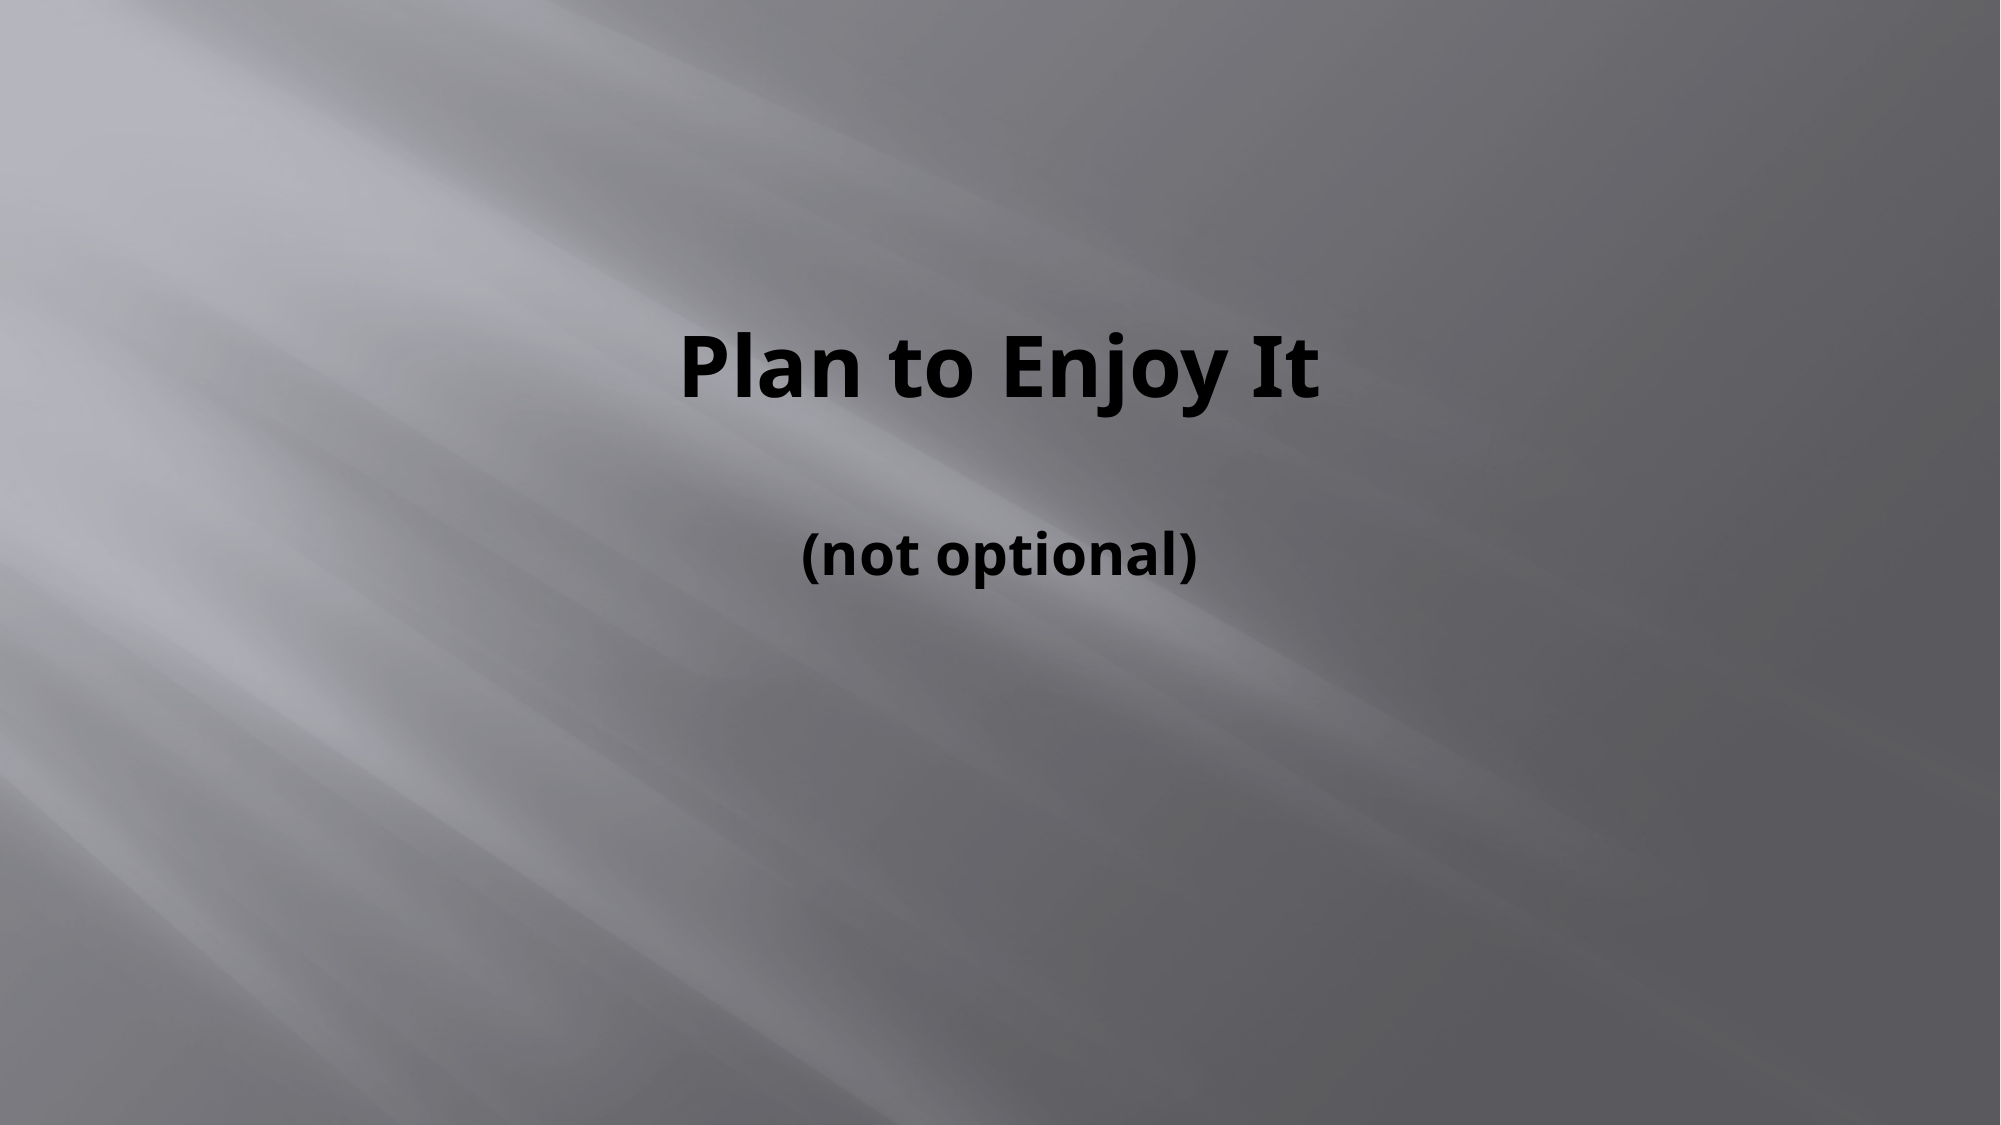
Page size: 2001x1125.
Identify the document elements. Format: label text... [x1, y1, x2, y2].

title Plan to Enjoy It (not optional) [324, 200, 1675, 700]
